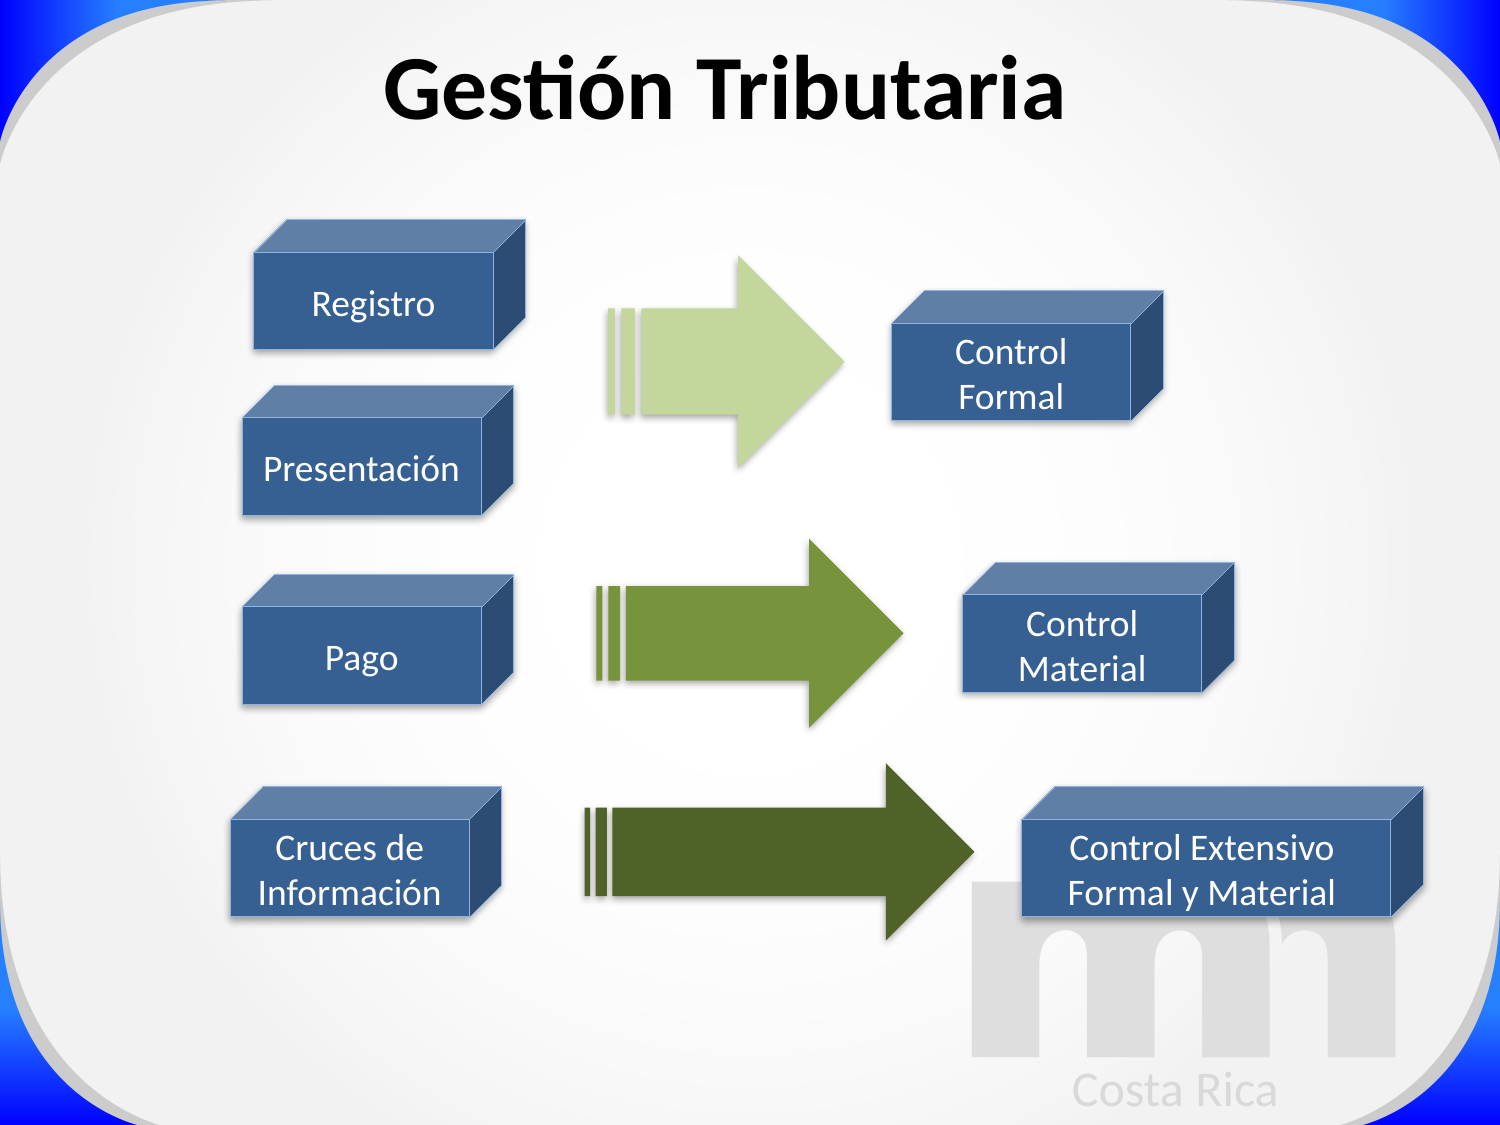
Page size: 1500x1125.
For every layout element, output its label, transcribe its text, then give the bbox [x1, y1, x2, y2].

text_box Registro [253, 219, 526, 350]
text_box [584, 807, 591, 897]
text_box Costa Rica [1057, 1049, 1341, 1124]
text_box [641, 255, 845, 468]
text_box [608, 586, 621, 681]
text_box [596, 586, 603, 681]
picture [0, 0, 1500, 1125]
text_box Gestión Tributaria [263, 20, 1187, 149]
text_box Cruces de Información [230, 786, 502, 917]
text_box [621, 308, 635, 415]
text_box [612, 763, 975, 941]
text_box Control Extensivo Formal y Material [1021, 786, 1424, 917]
text_box [595, 807, 607, 897]
text_box Control Formal [891, 290, 1164, 421]
text_box Presentación [242, 385, 514, 516]
text_box [625, 538, 904, 728]
text_box Control Material [962, 562, 1235, 693]
text_box [608, 308, 615, 415]
text_box Pago [242, 574, 514, 705]
